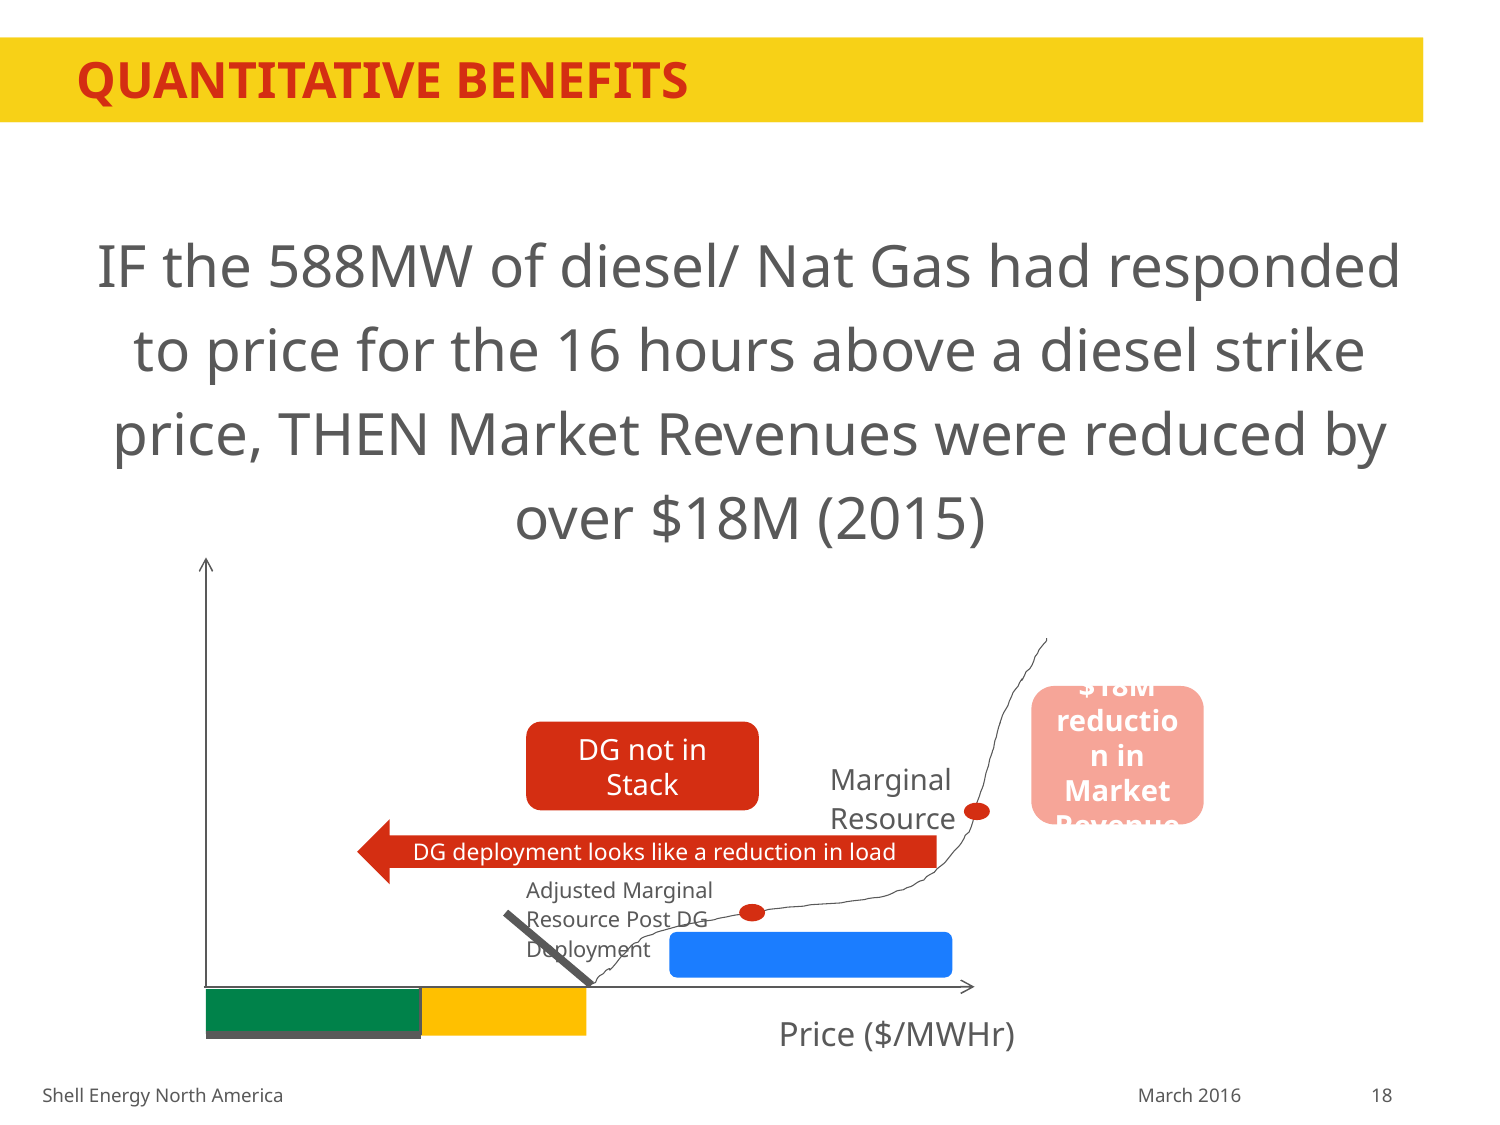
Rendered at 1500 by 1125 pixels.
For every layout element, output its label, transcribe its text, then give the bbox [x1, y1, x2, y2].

list IF the 588MW of diesel/ Nat Gas had responded to price for the 16 hours above a diesel strike price, THEN Market Revenues were reduced by over $18M (2015) [76, 214, 1424, 1048]
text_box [203, 557, 1204, 1080]
title Quantitative Benefits [76, 48, 1412, 118]
text_box Shell Energy North America March 2016 18 [42, 1080, 1461, 1124]
